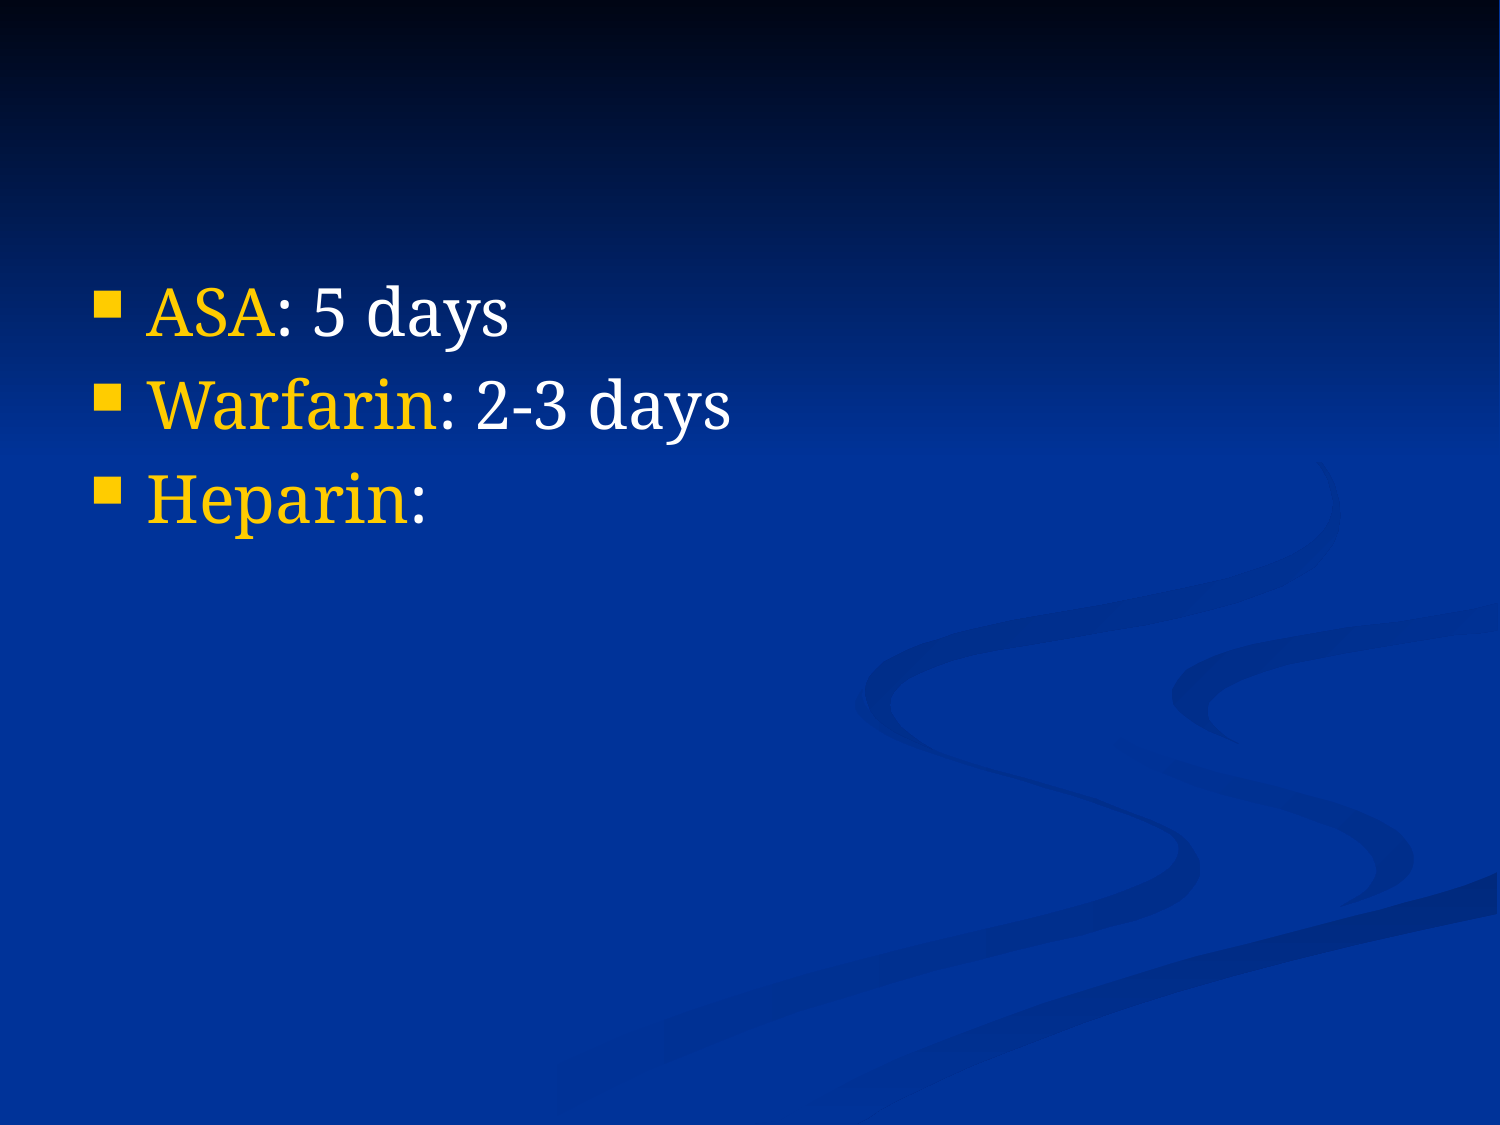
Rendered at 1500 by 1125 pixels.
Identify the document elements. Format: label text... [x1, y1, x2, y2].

list ASA: 5 days Warfarin: 2-3 days Heparin: [74, 262, 1426, 1006]
